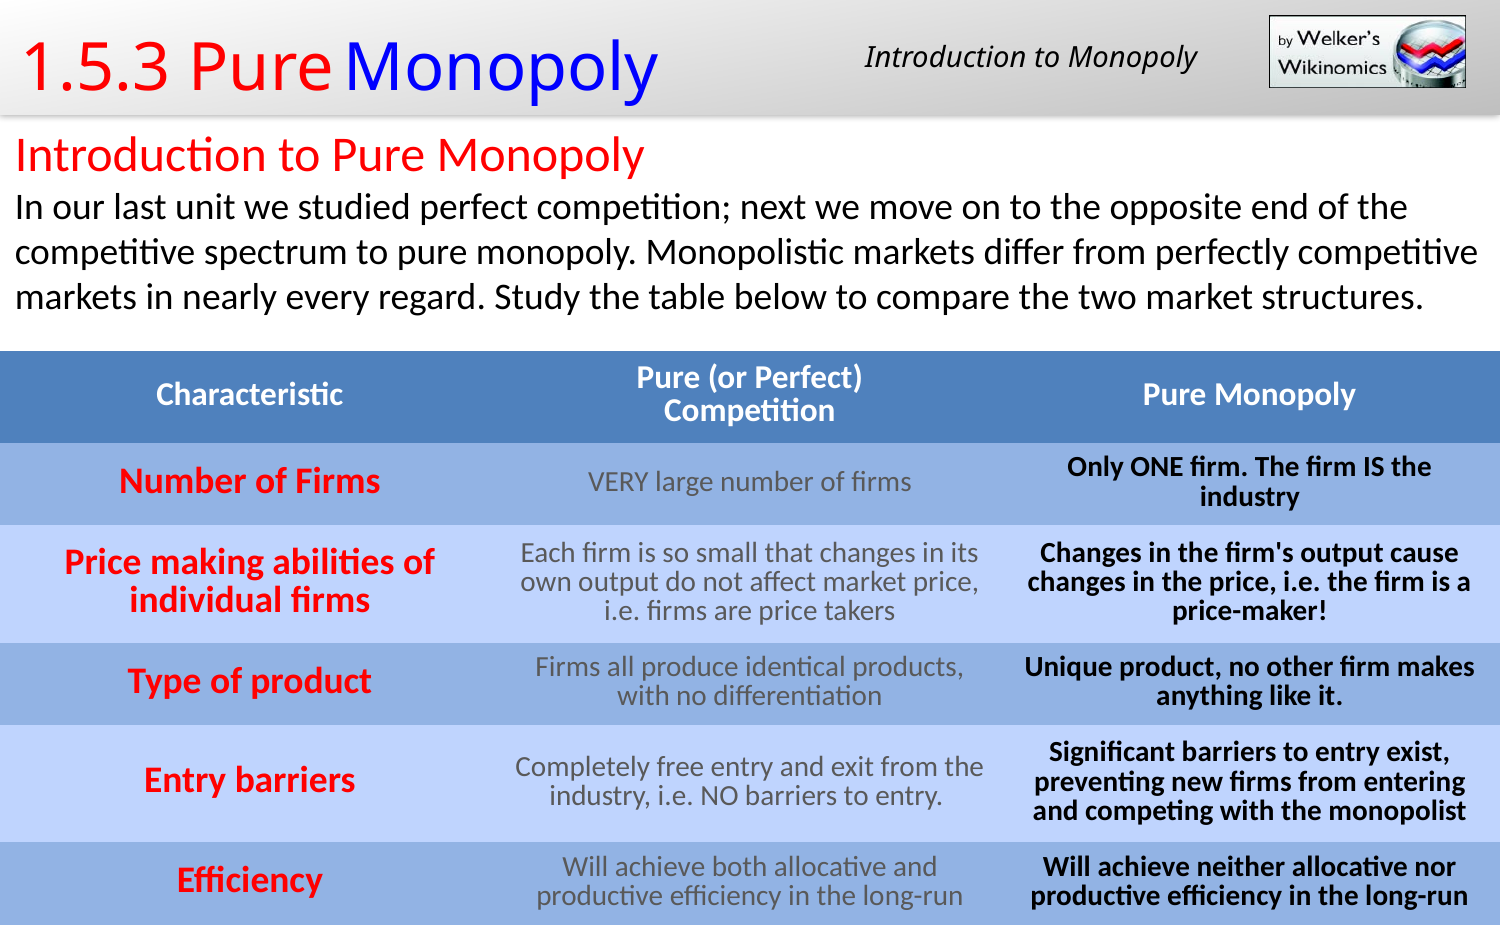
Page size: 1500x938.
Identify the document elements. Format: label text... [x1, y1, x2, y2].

table_cell Changes in the firm's output cause changes in the price, i.e. the firm is a price-maker! [1000, 525, 1500, 643]
table_cell Number of Firms [0, 443, 500, 525]
table_cell Significant barriers to entry exist, preventing new firms from entering and competing with the monopolist [1000, 725, 1500, 842]
table_header Pure Monopoly [1000, 351, 1500, 443]
table_cell Price making abilities of individual firms [0, 525, 500, 643]
table_cell Will achieve neither allocative nor productive efficiency in the long-run [1000, 842, 1500, 925]
table_cell Each firm is so small that changes in its own output do not affect market price, i.e. firms are price takers [500, 525, 1000, 643]
table_cell Only ONE firm. The firm IS the industry [1000, 443, 1500, 525]
table_cell Type of product [0, 643, 500, 725]
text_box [0, 0, 1500, 115]
table_cell Entry barriers [0, 725, 500, 842]
table_cell Completely free entry and exit from the industry, i.e. NO barriers to entry. [500, 725, 1000, 842]
table_header Pure (or Perfect) Competition [500, 351, 1000, 443]
table_cell VERY large number of firms [500, 443, 1000, 525]
table_header Characteristic [0, 351, 500, 443]
table_cell Efficiency [0, 842, 500, 925]
table_cell Will achieve both allocative and productive efficiency in the long-run [500, 842, 1000, 925]
table_cell Firms all produce identical products, with no differentiation [500, 643, 1000, 725]
text_box Introduction to Pure Monopoly In our last unit we studied perfect competition; next we move on to the opposite end of the competitive spectrum to pure monopoly. Monopolistic markets differ from perfectly competitive markets in nearly every regard. Study the table below to compare the two market structures. [0, 123, 1500, 325]
table_cell Unique product, no other firm makes anything like it. [1000, 643, 1500, 725]
